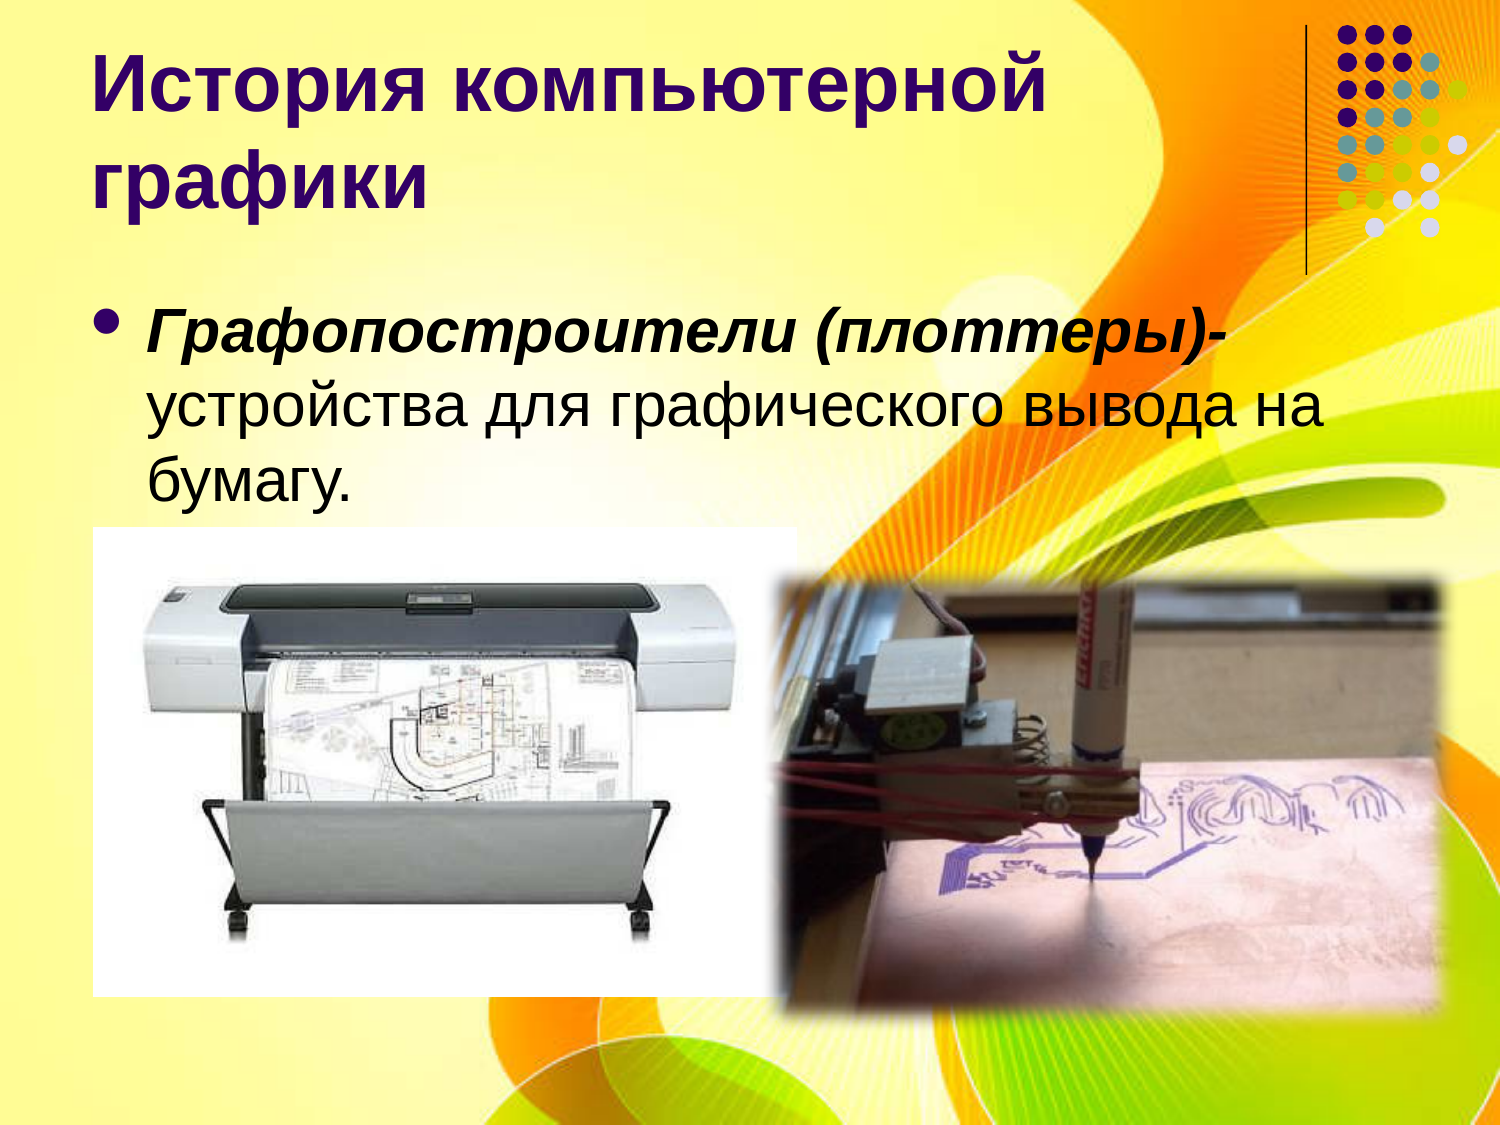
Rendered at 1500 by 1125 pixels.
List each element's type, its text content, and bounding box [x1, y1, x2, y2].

list Графопостроители (плоттеры)- устройства для графического вывода на бумагу. [74, 281, 1426, 540]
title История компьютерной графики [74, 19, 1313, 233]
picture [0, 0, 1500, 1125]
